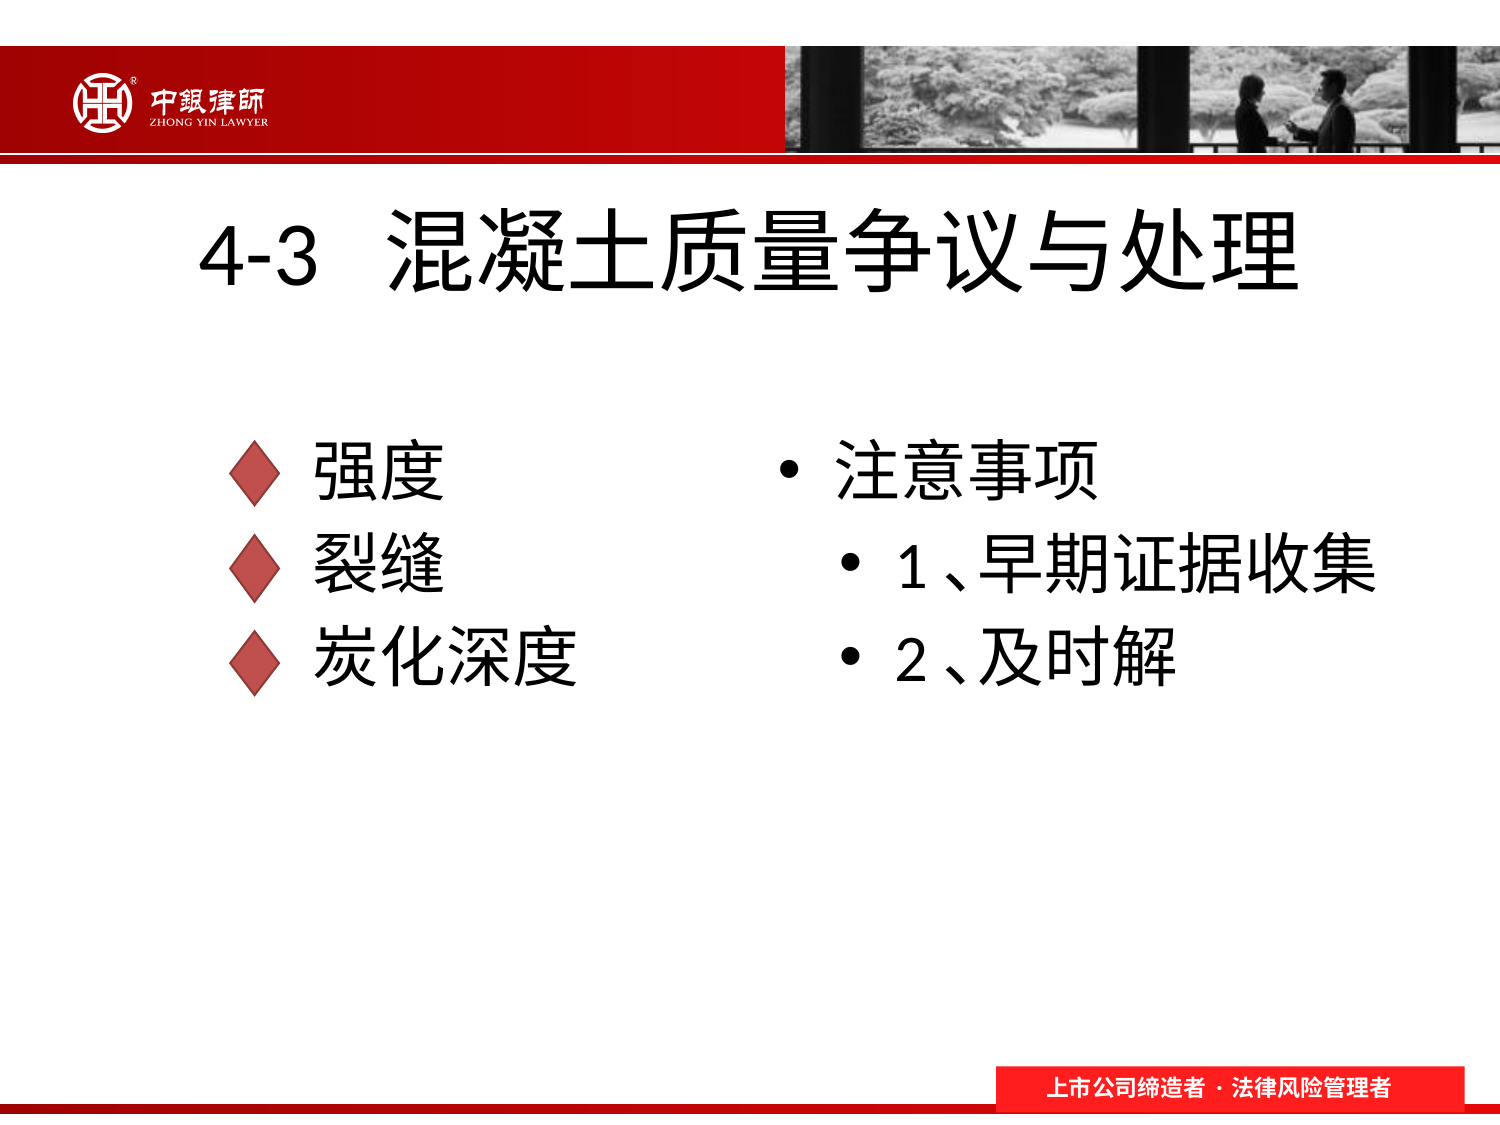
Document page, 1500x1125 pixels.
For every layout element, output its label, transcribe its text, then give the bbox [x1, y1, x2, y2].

list 强度 裂缝 炭化深度 [206, 420, 738, 1005]
text_box [228, 629, 281, 697]
text_box [228, 533, 281, 604]
list 注意事项 1､早期证据收集 2､及时解 [762, 420, 1425, 1005]
title 4-3 混凝土质量争议与处理 [75, 45, 1425, 233]
text_box [228, 439, 281, 507]
